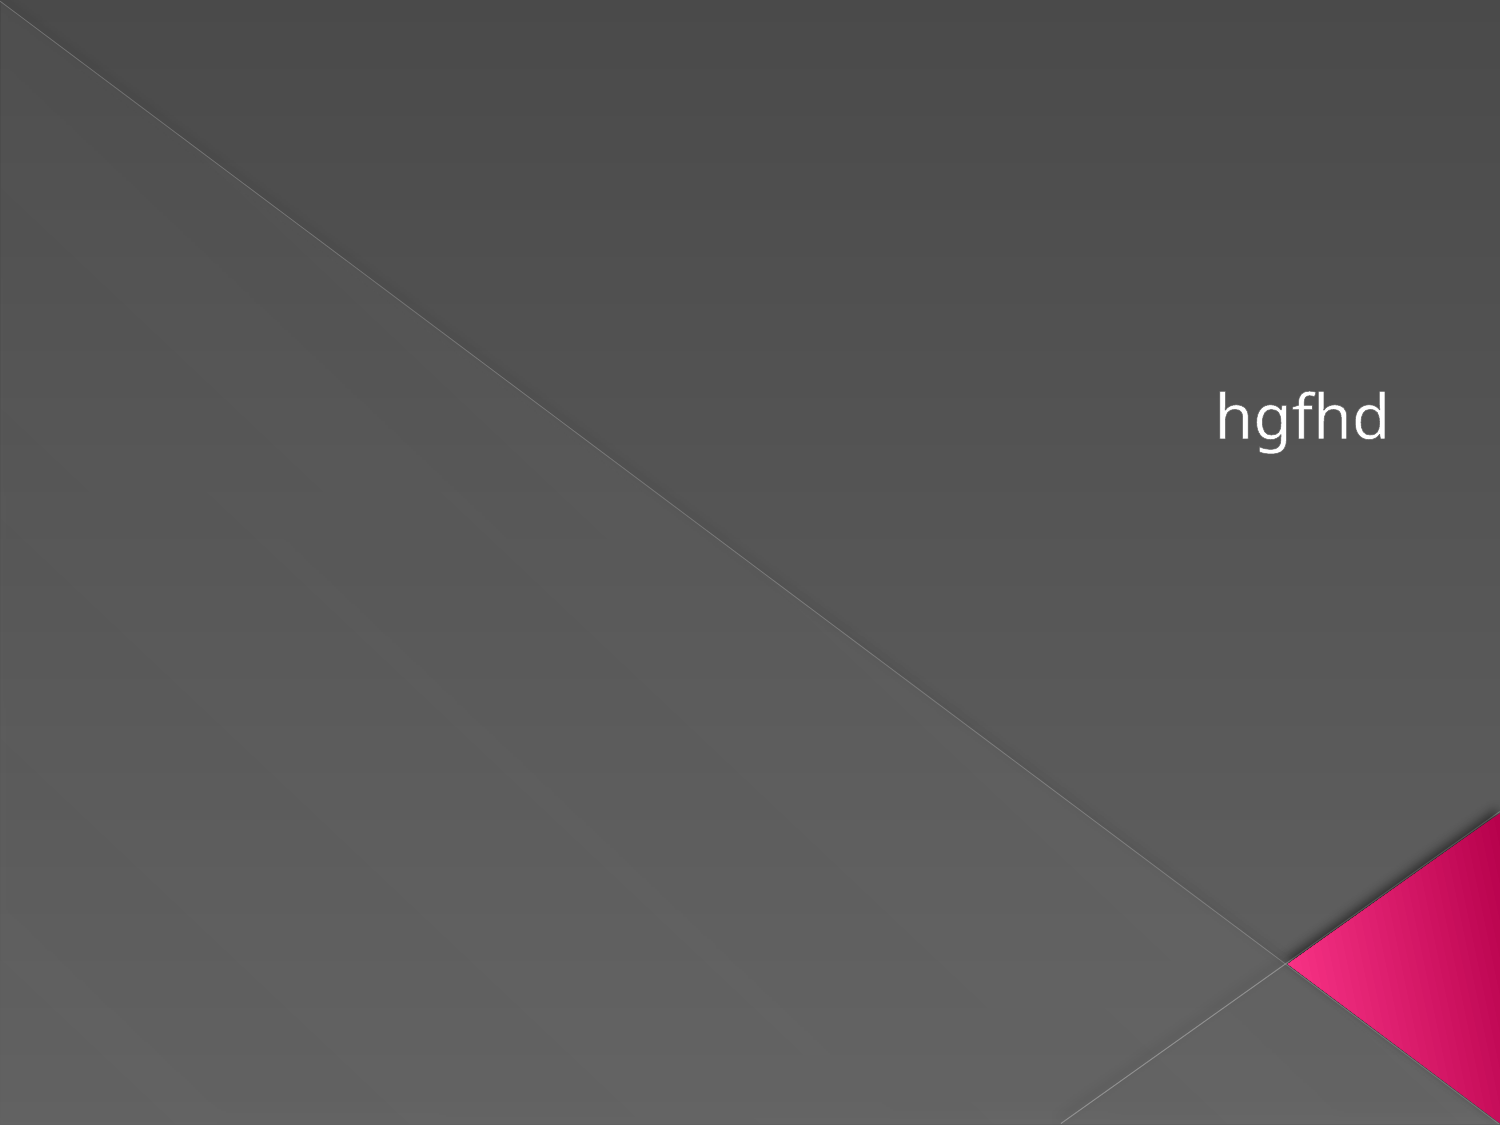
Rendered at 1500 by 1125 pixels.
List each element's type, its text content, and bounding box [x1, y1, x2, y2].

subtitle hgfhd [88, 369, 1412, 657]
